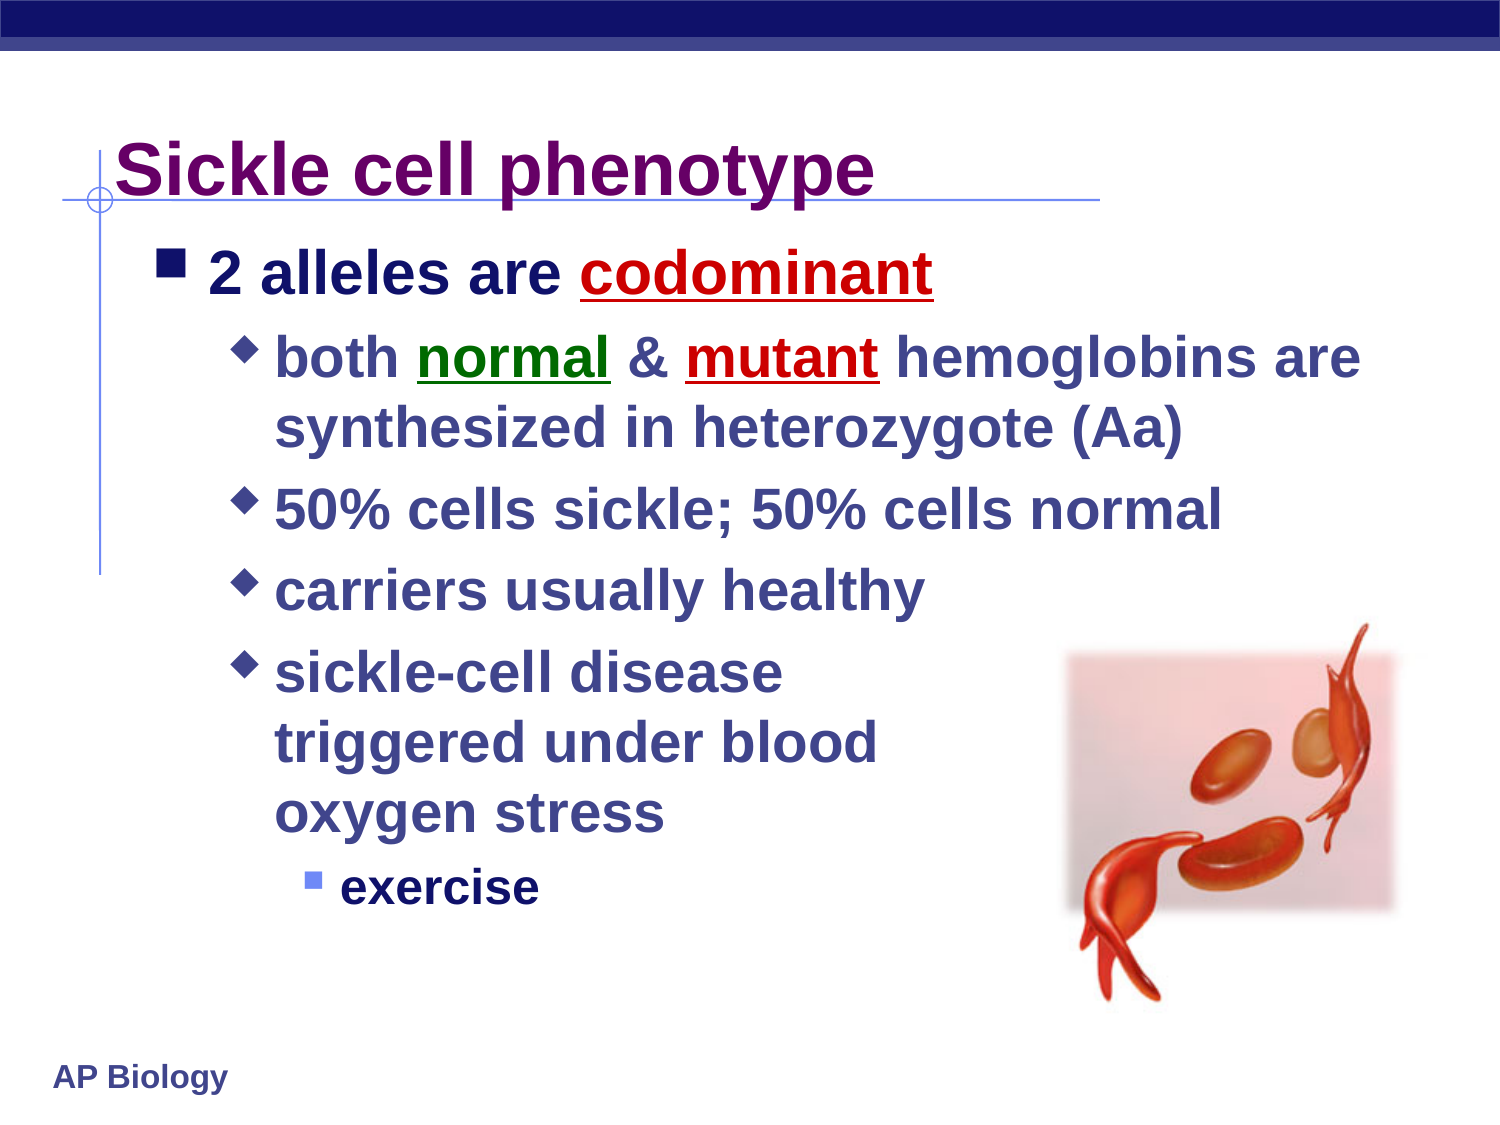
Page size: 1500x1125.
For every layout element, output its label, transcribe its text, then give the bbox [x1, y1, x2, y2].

picture [1019, 604, 1446, 1021]
list 2 alleles are codominant both normal & mutant hemoglobins are synthesized in heterozygote (Aa) 50% cells sickle; 50% cells normal carriers usually healthy sickle-cell disease triggered under blood oxygen stress exercise [137, 224, 1413, 1007]
title Sickle cell phenotype [99, 112, 1375, 238]
